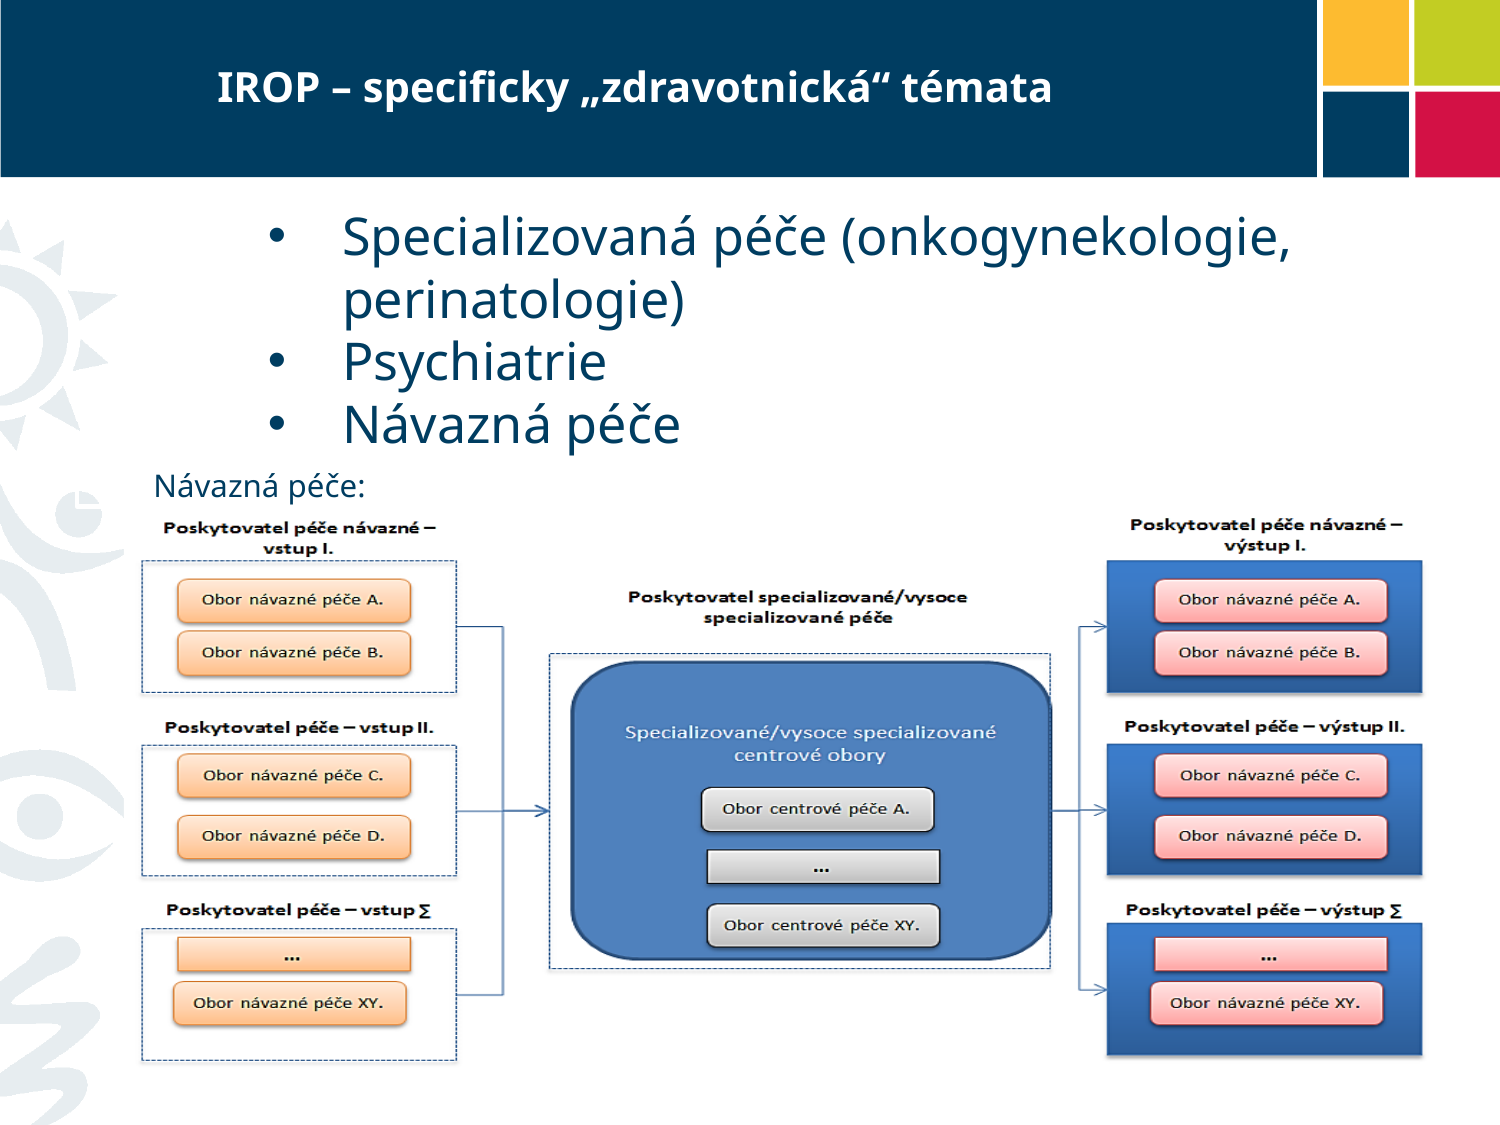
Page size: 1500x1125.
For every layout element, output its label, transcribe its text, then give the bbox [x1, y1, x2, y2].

text_box Návazná péče: [75, 462, 445, 509]
title IROP – specificky „zdravotnická“ témata [202, 0, 1317, 173]
picture [0, 219, 1448, 1125]
text_box Specializovaná péče (onkogynekologie, perinatologie) Psychiatrie Návazná péče [194, 196, 1432, 504]
